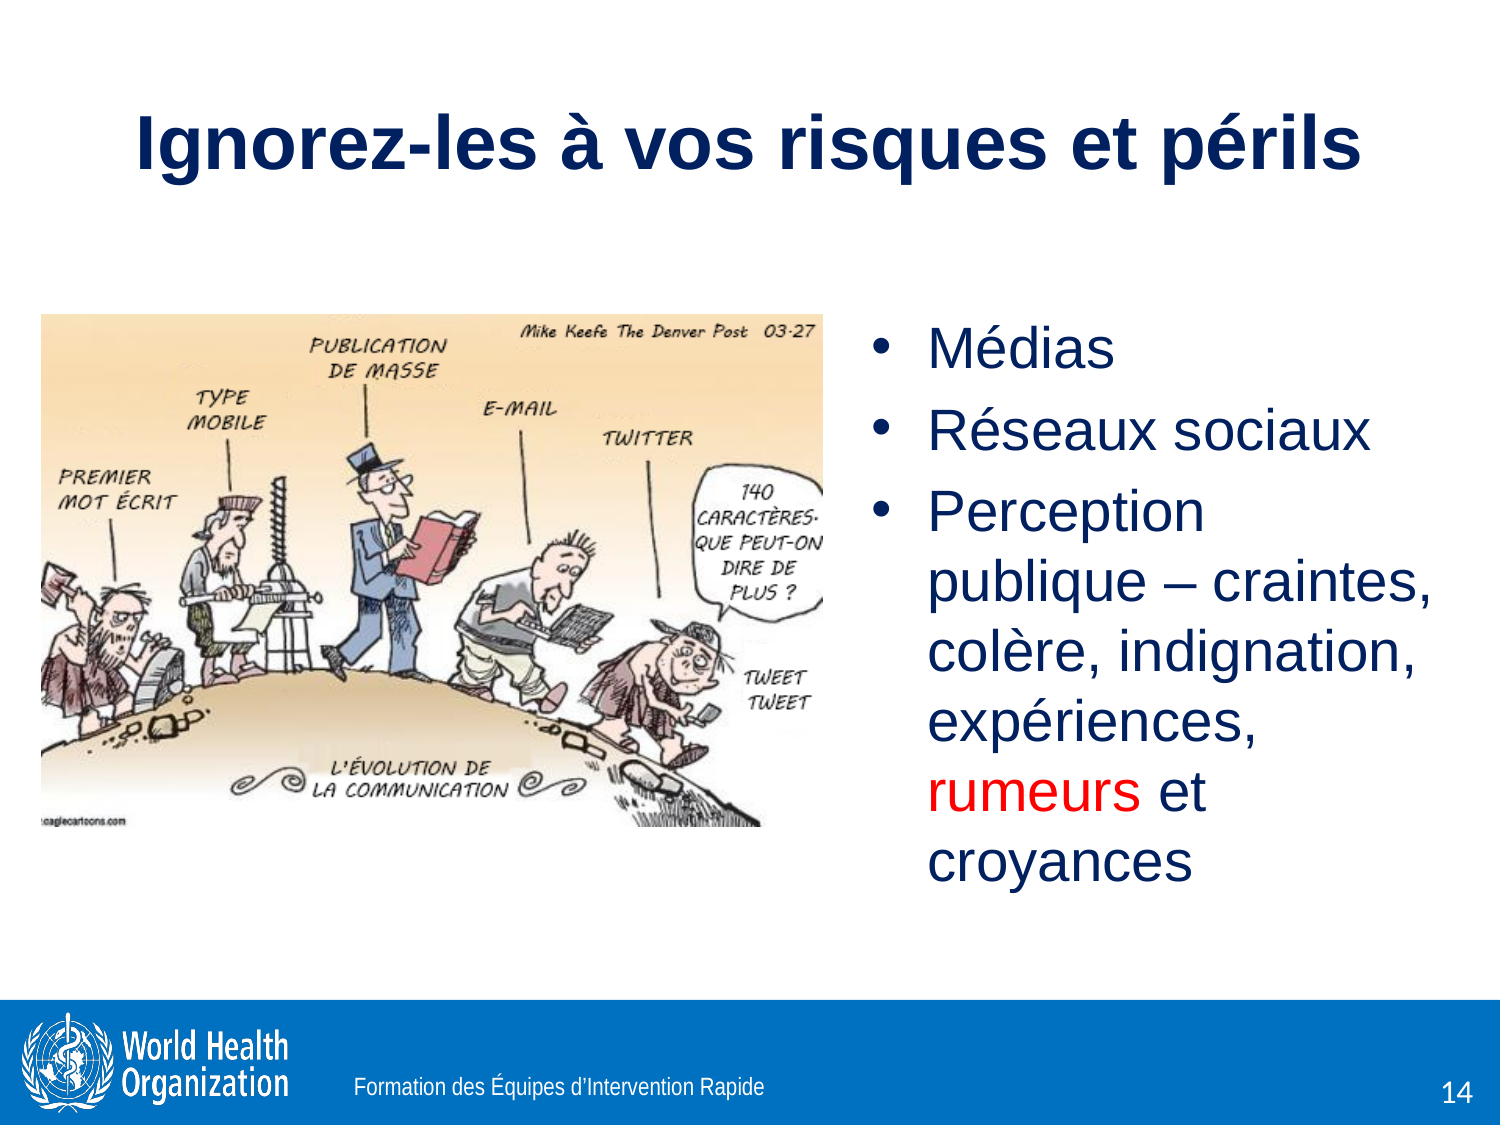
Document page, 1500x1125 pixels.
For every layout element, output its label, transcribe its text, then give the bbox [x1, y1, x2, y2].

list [41, 314, 823, 828]
title Ignorez-les à vos risques et périls [75, 45, 1425, 233]
list Médias Réseaux sociaux Perception publique – craintes, colère, indignation, expériences, rumeurs et croyances [856, 302, 1459, 886]
picture [21, 1012, 288, 1113]
